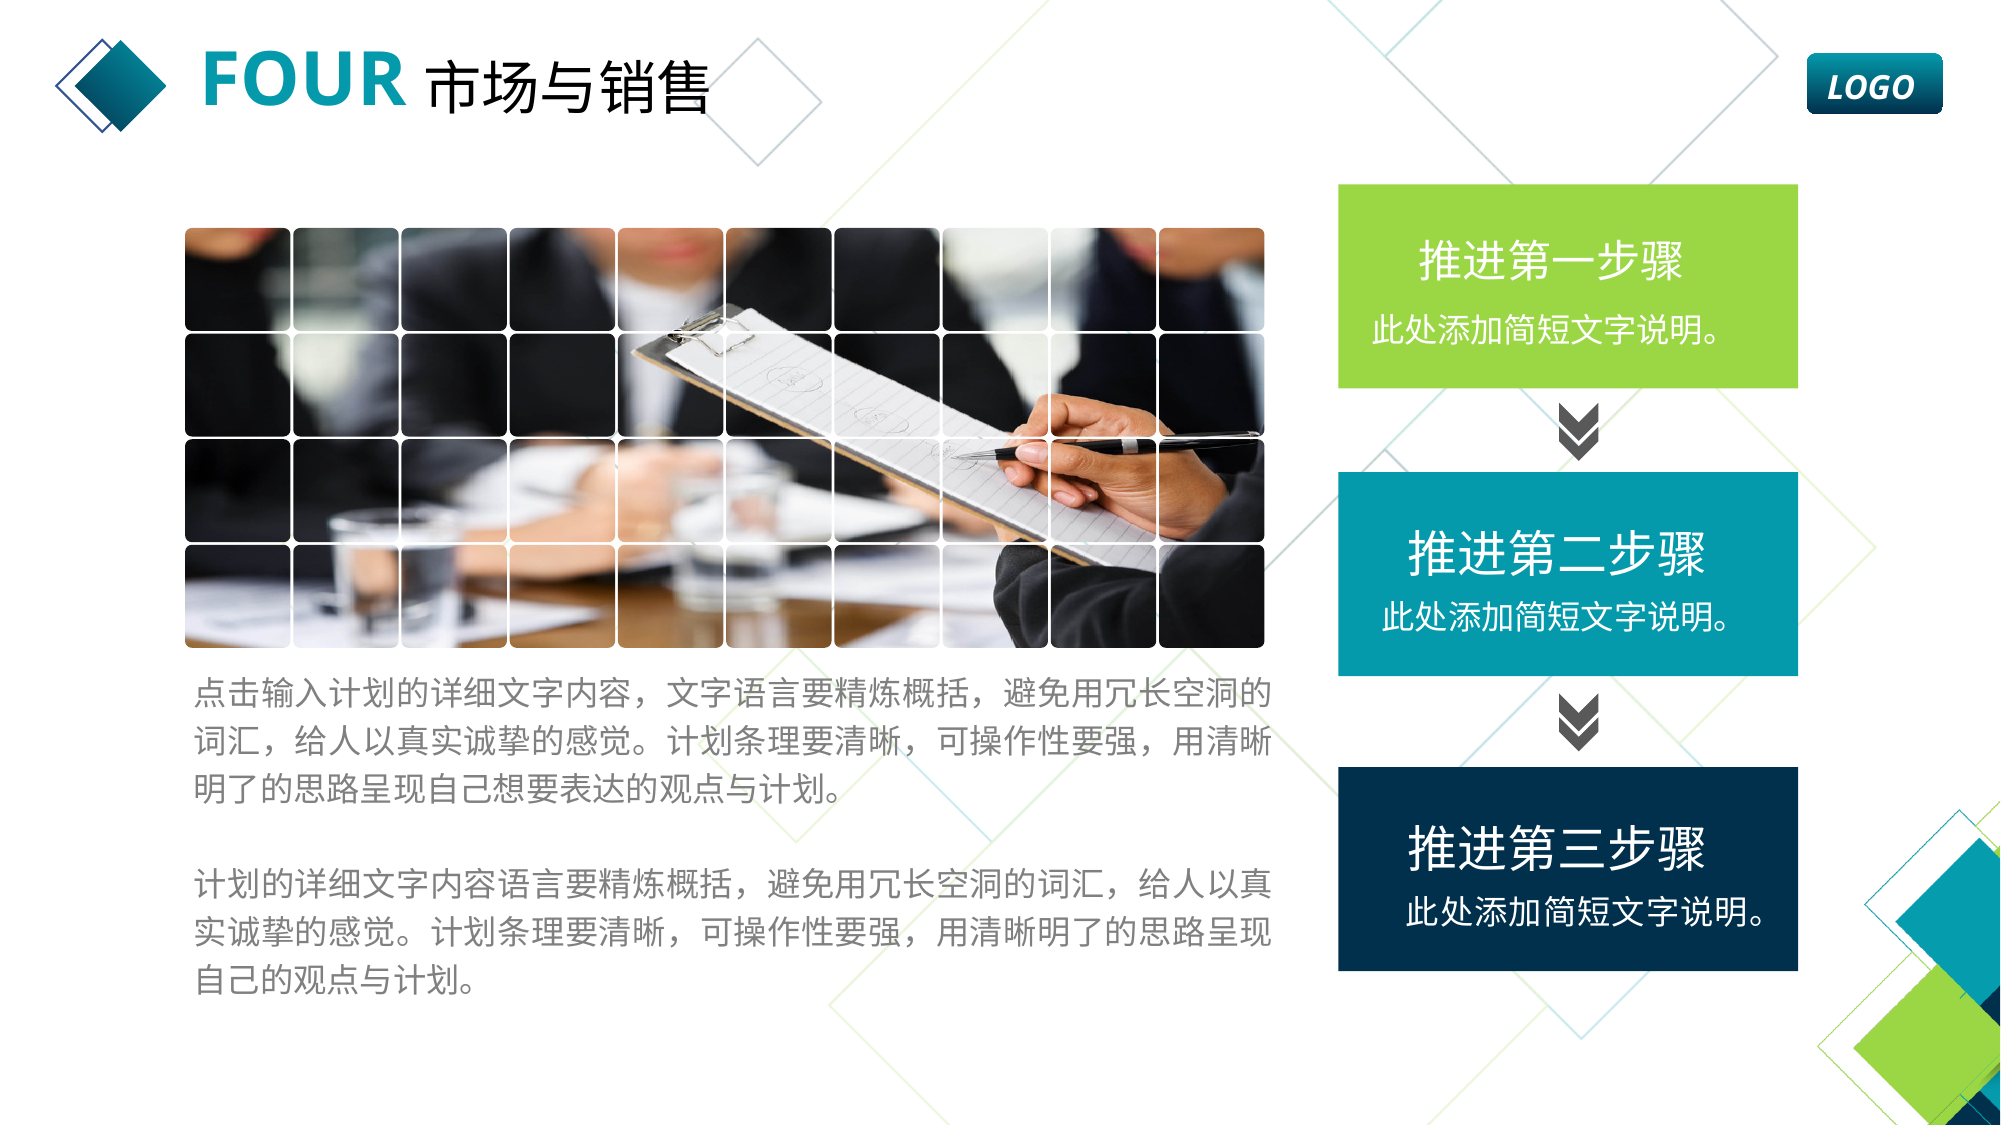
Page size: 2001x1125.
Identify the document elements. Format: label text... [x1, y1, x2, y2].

text_box [184, 226, 1266, 649]
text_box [1338, 767, 1799, 972]
picture [1798, 691, 2001, 1125]
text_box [1338, 472, 1799, 677]
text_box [184, 23, 1038, 130]
text_box 点击输入计划的详细文字内容，文字语言要精炼概括，避免用冗长空洞的词汇，给人以真实诚挚的感觉。计划条理要清晰，可操作性要强，用清晰明了的思路呈现自己想要表达的观点与计划。 计划的详细文字内容语言要精炼概括，避免用冗长空洞的词汇，给人以真实诚挚的感觉。计划条理要清晰，可操作性要强，用清晰明了的思路呈现自己的观点与计划。 [173, 653, 1293, 1010]
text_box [1547, 401, 1610, 443]
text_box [1338, 184, 1799, 389]
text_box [1547, 692, 1610, 734]
